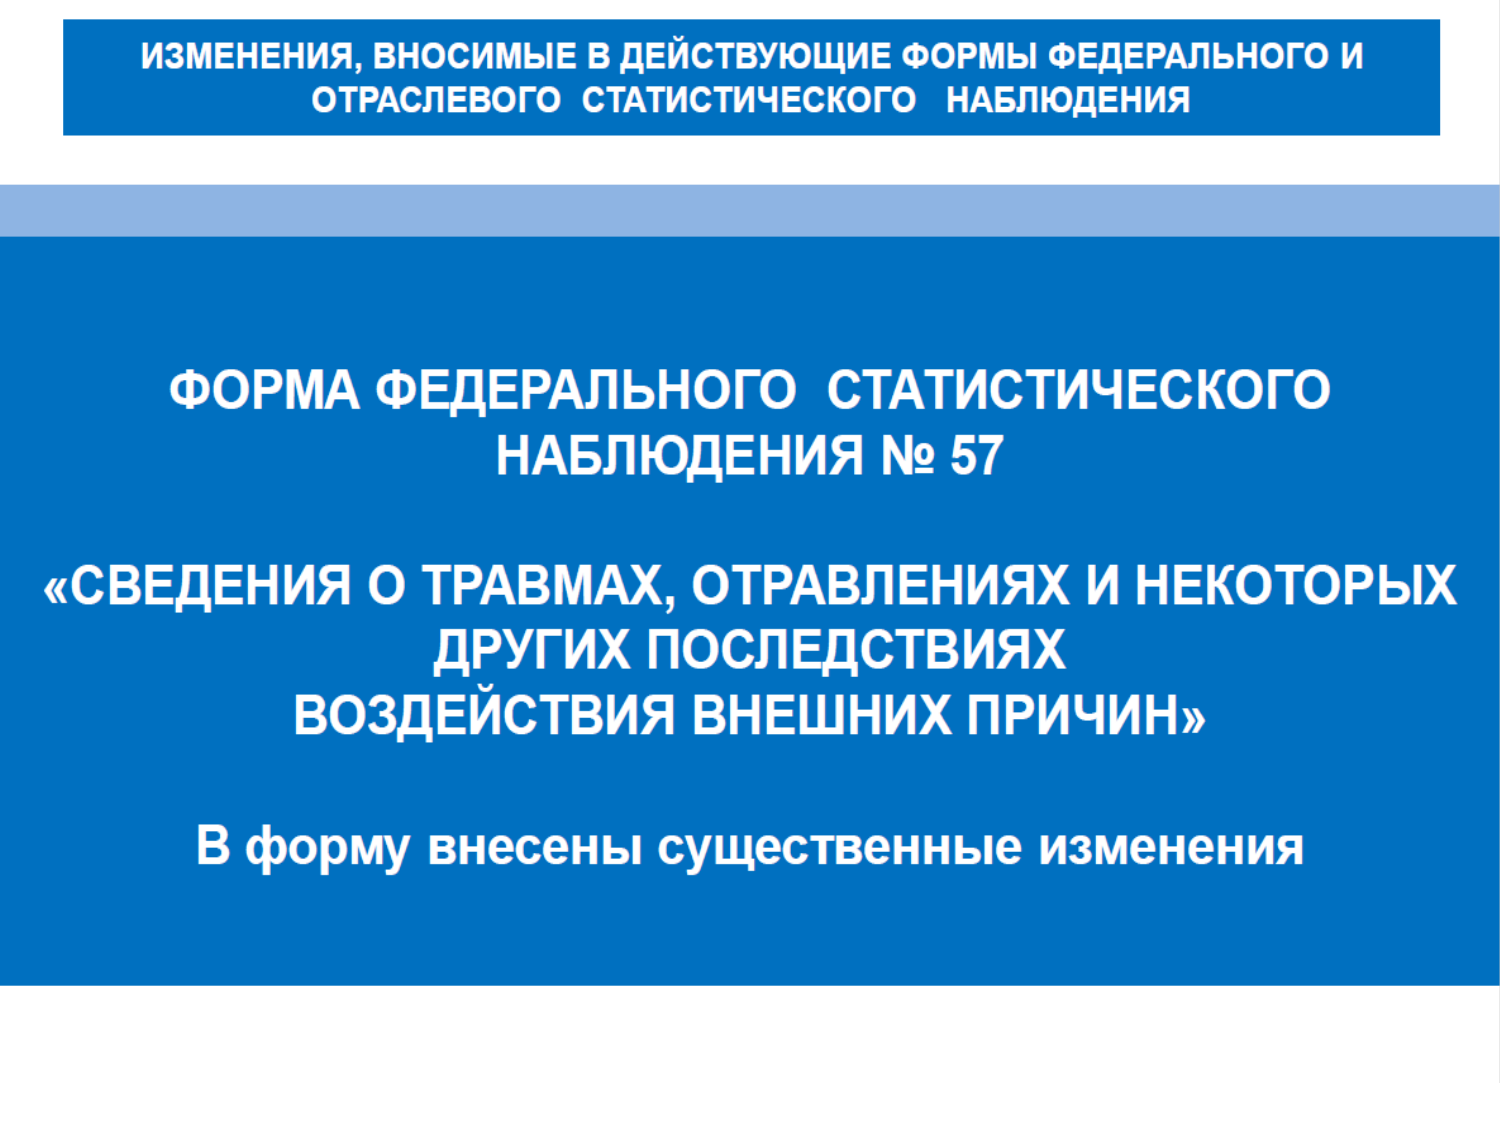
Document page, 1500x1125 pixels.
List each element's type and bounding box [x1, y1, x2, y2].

list [0, 0, 1500, 1083]
